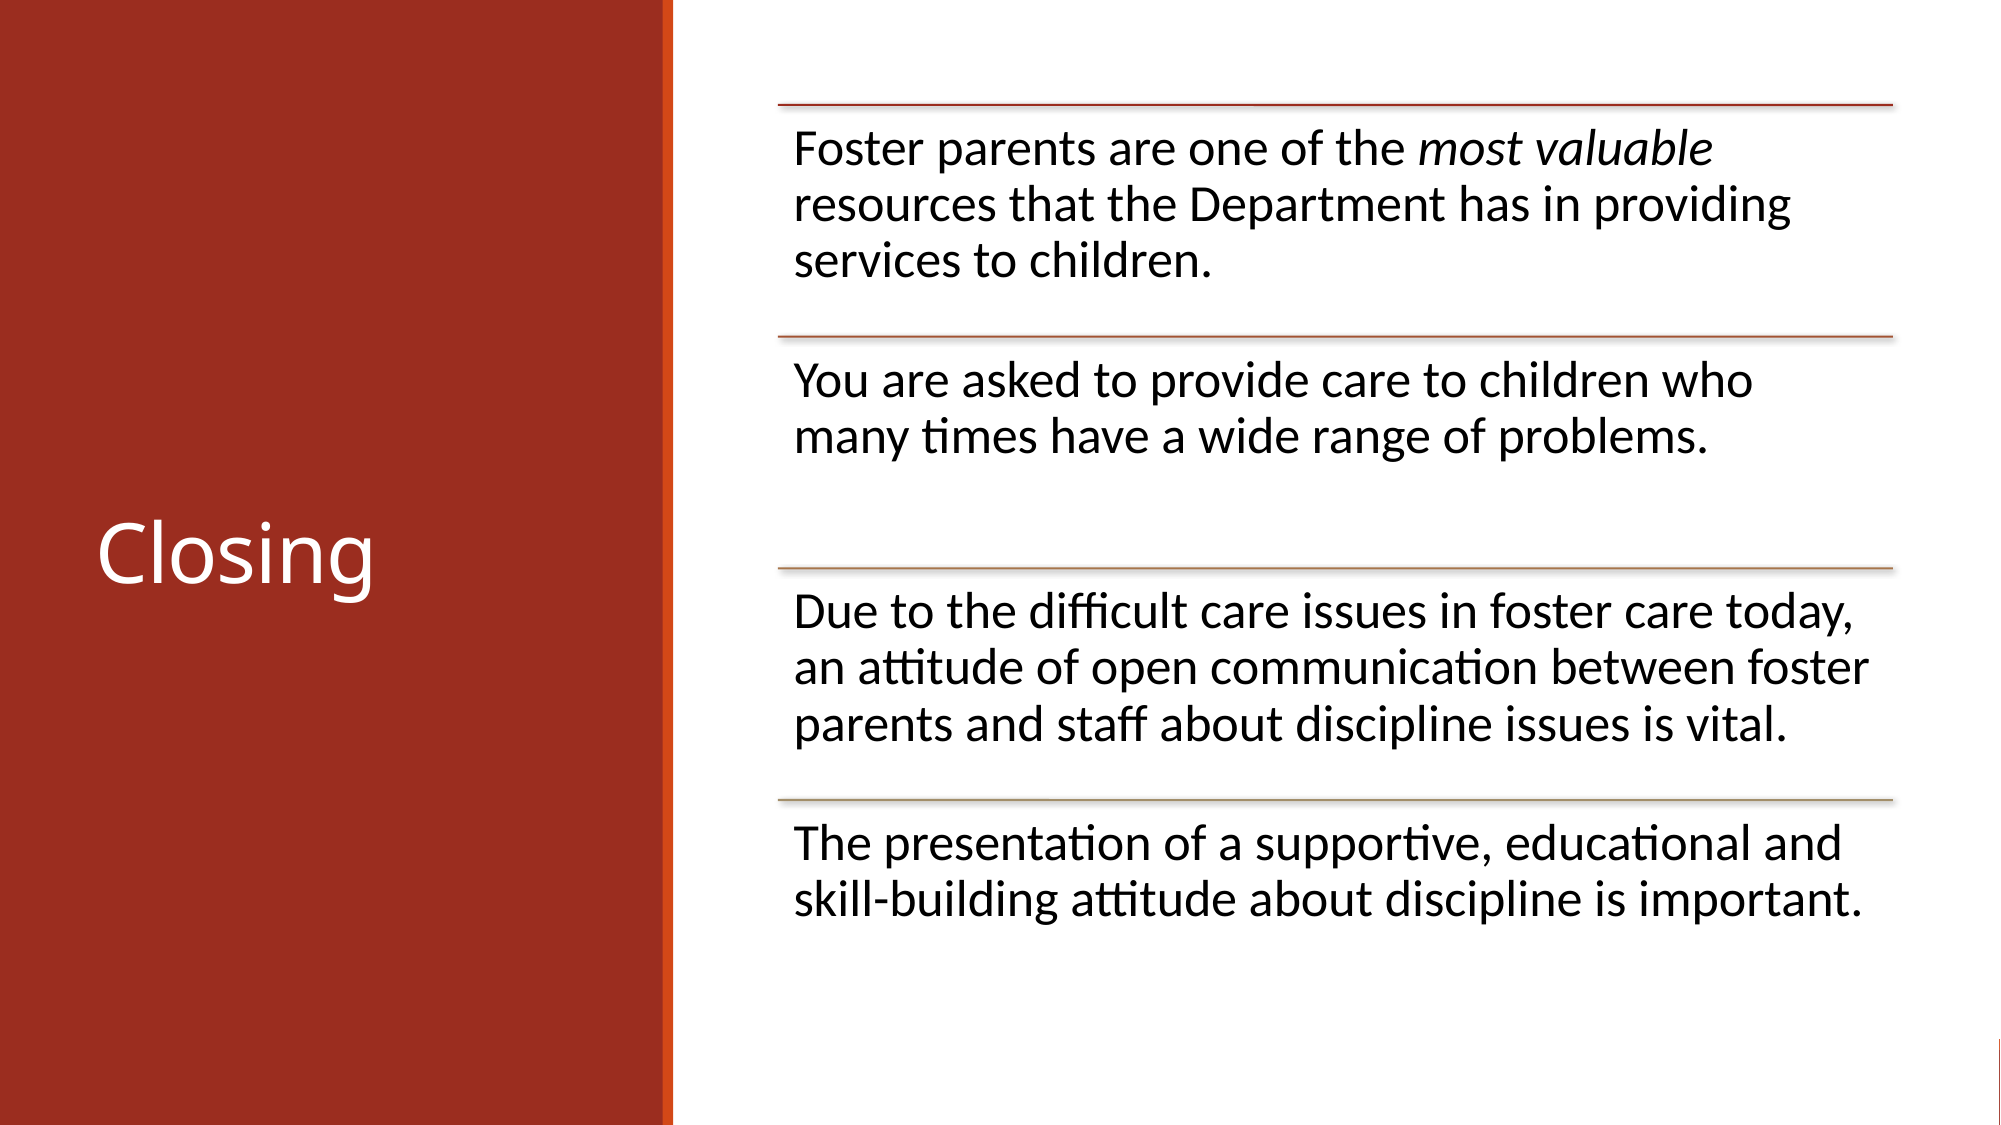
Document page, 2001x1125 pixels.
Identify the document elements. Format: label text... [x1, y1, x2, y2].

text_box [661, 0, 674, 1125]
text_box [0, 0, 661, 1125]
title Closing [80, 84, 587, 1032]
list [777, 104, 1894, 1033]
text_box [674, 0, 2000, 1125]
